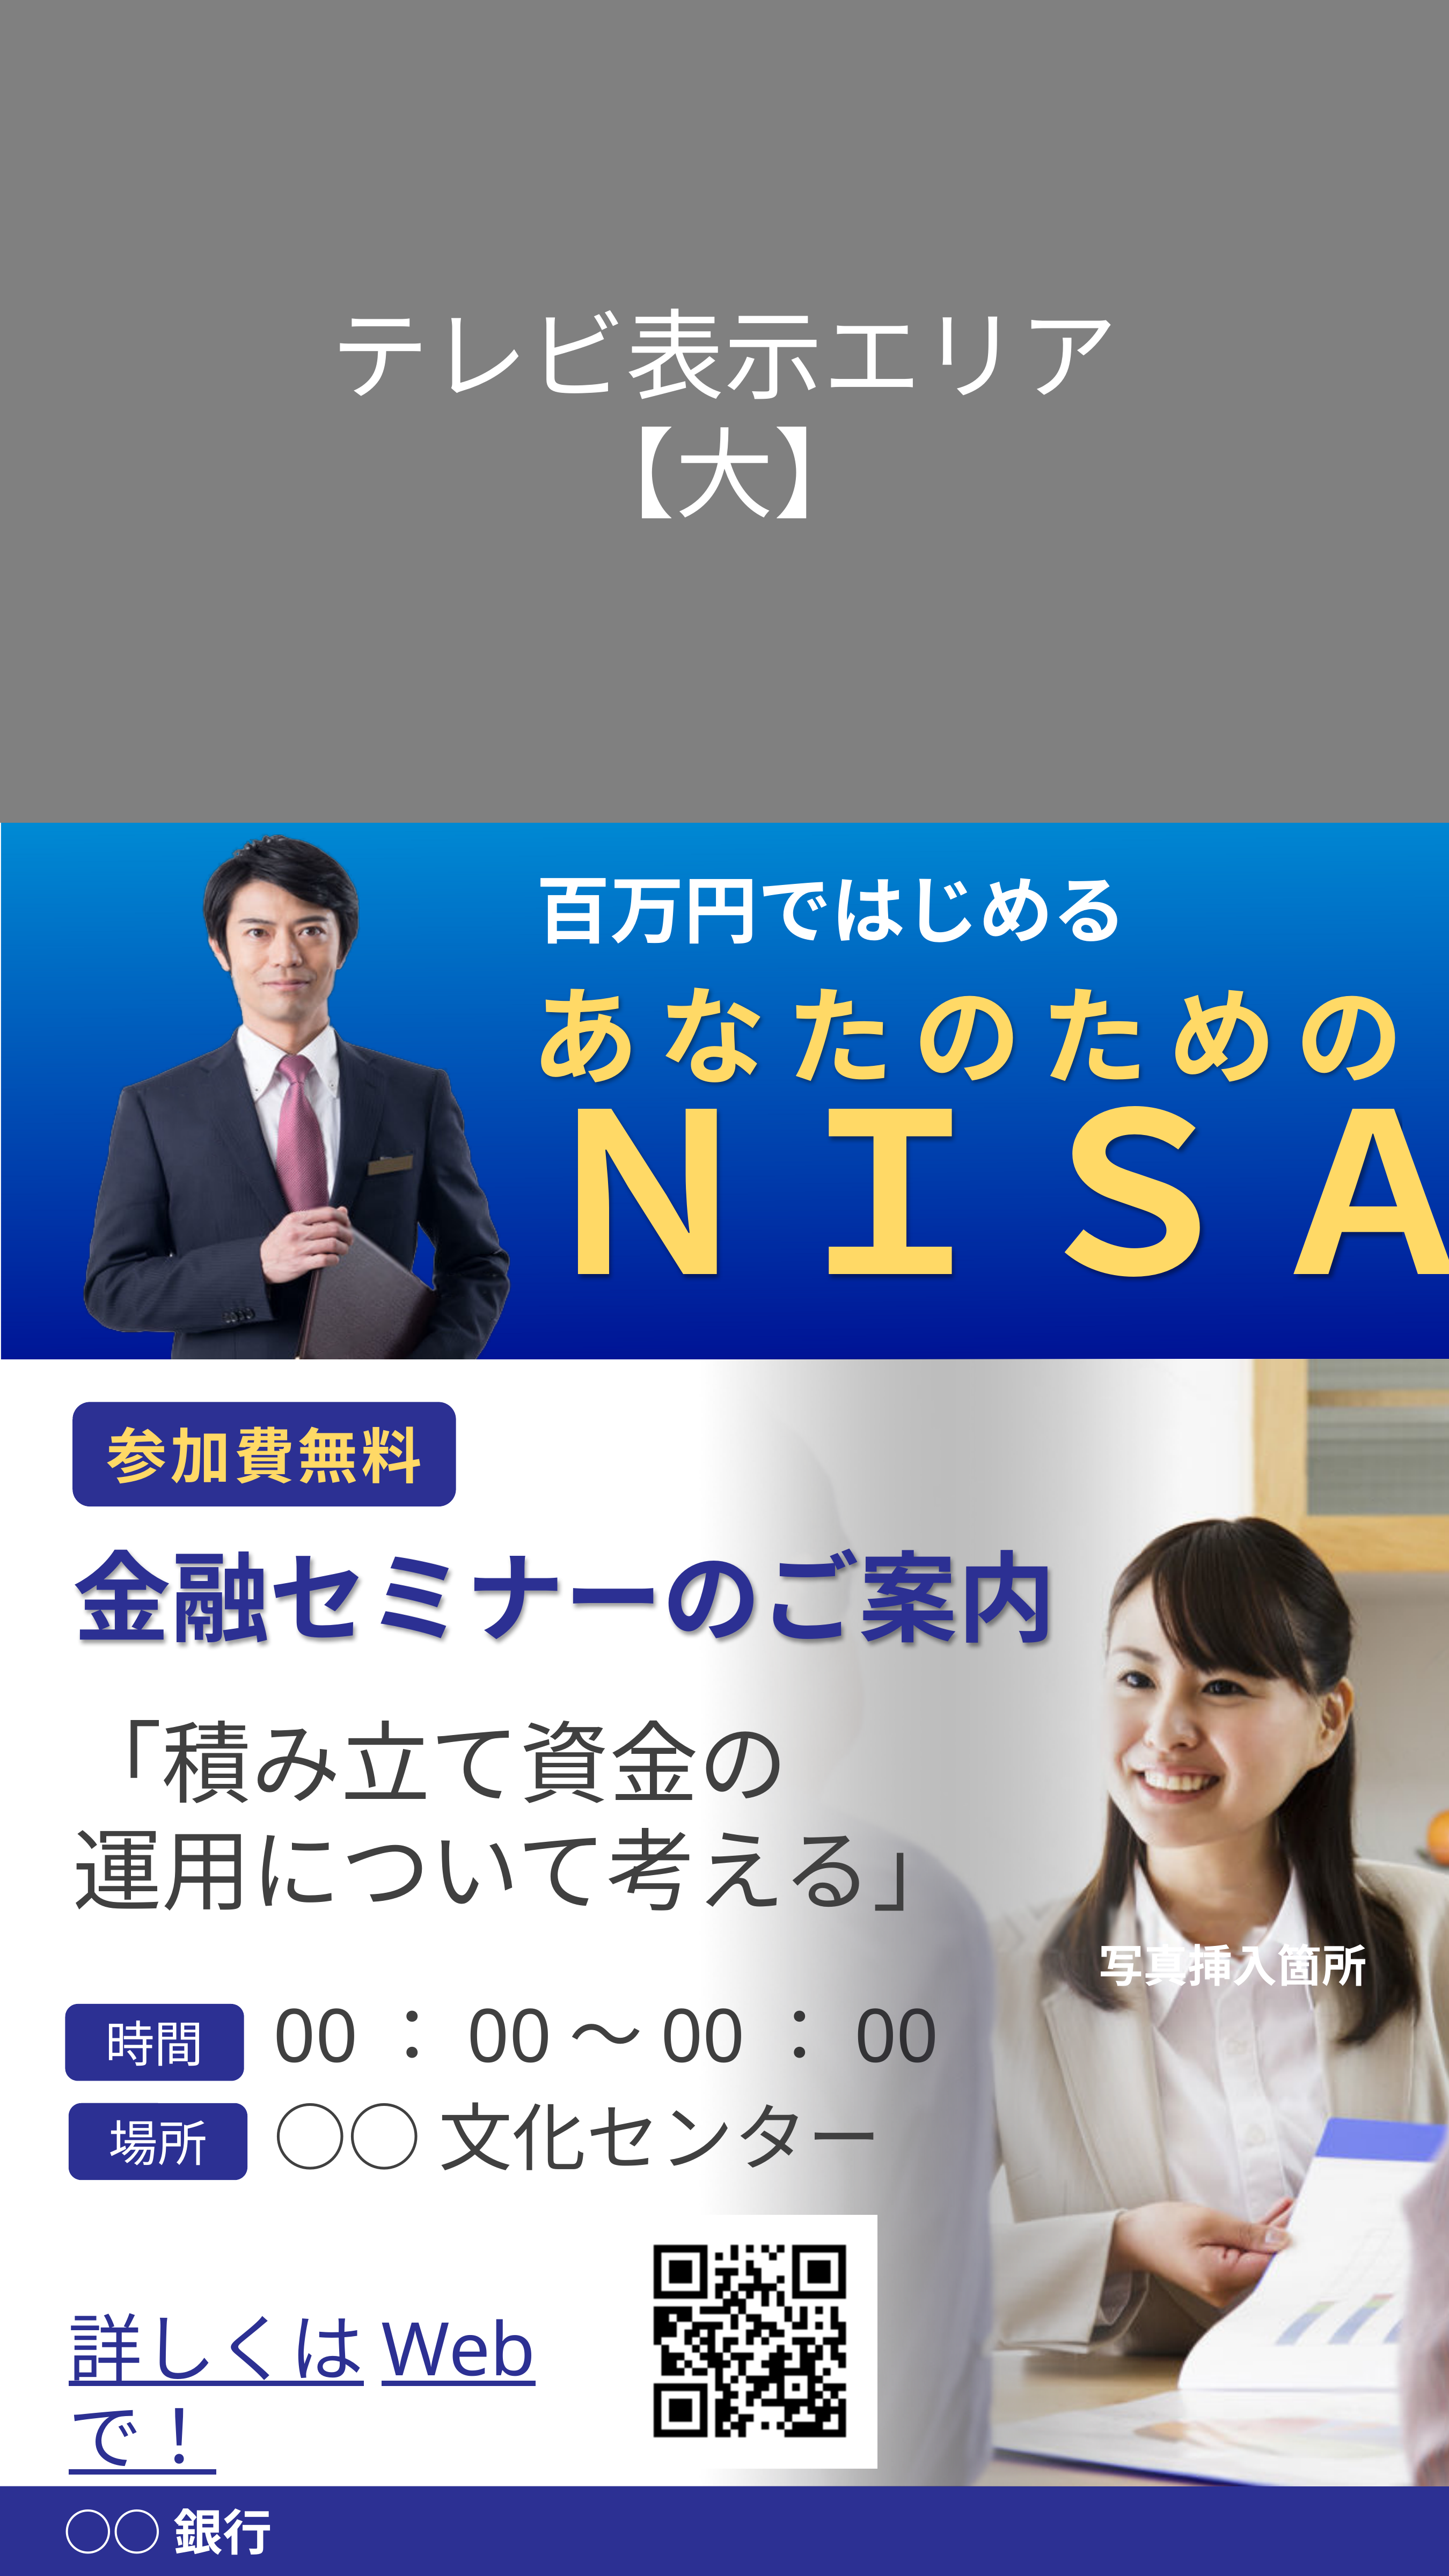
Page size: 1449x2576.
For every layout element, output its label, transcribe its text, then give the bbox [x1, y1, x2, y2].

text_box 00：00〜00：00 [273, 2002, 635, 2063]
text_box 場所 [68, 2102, 248, 2181]
text_box 詳しくはWebで！ [68, 2301, 623, 2362]
text_box 参加費無料 [72, 1401, 457, 1507]
picture [1, 823, 1449, 2486]
text_box ○○文化センター [273, 2091, 635, 2151]
text_box 「積み立て資金の 運用について考える」 [72, 1706, 635, 1929]
text_box 金融セミナーのご案内 [72, 1535, 635, 1664]
picture [1, 823, 299, 826]
text_box テレビ表示エリア 【大】 [0, 0, 1449, 823]
text_box 時間 [64, 2003, 245, 2082]
text_box ○○銀行 [0, 2486, 1449, 2576]
